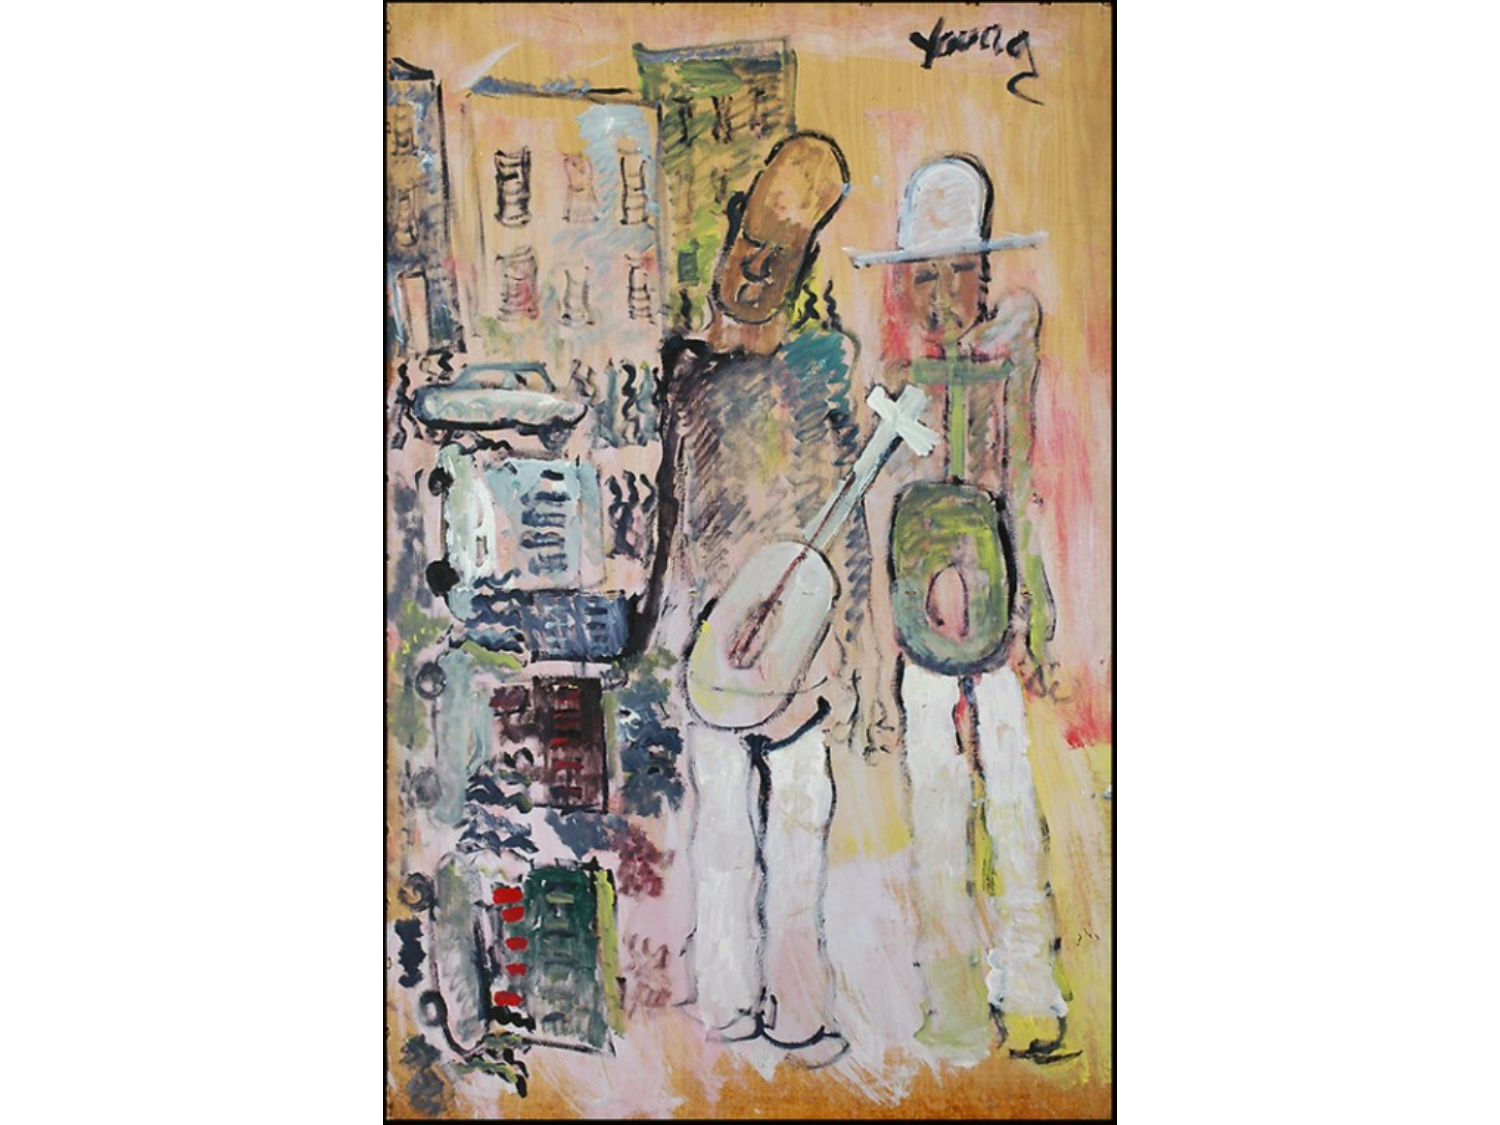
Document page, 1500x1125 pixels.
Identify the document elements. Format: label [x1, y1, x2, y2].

picture [383, 0, 1117, 1125]
